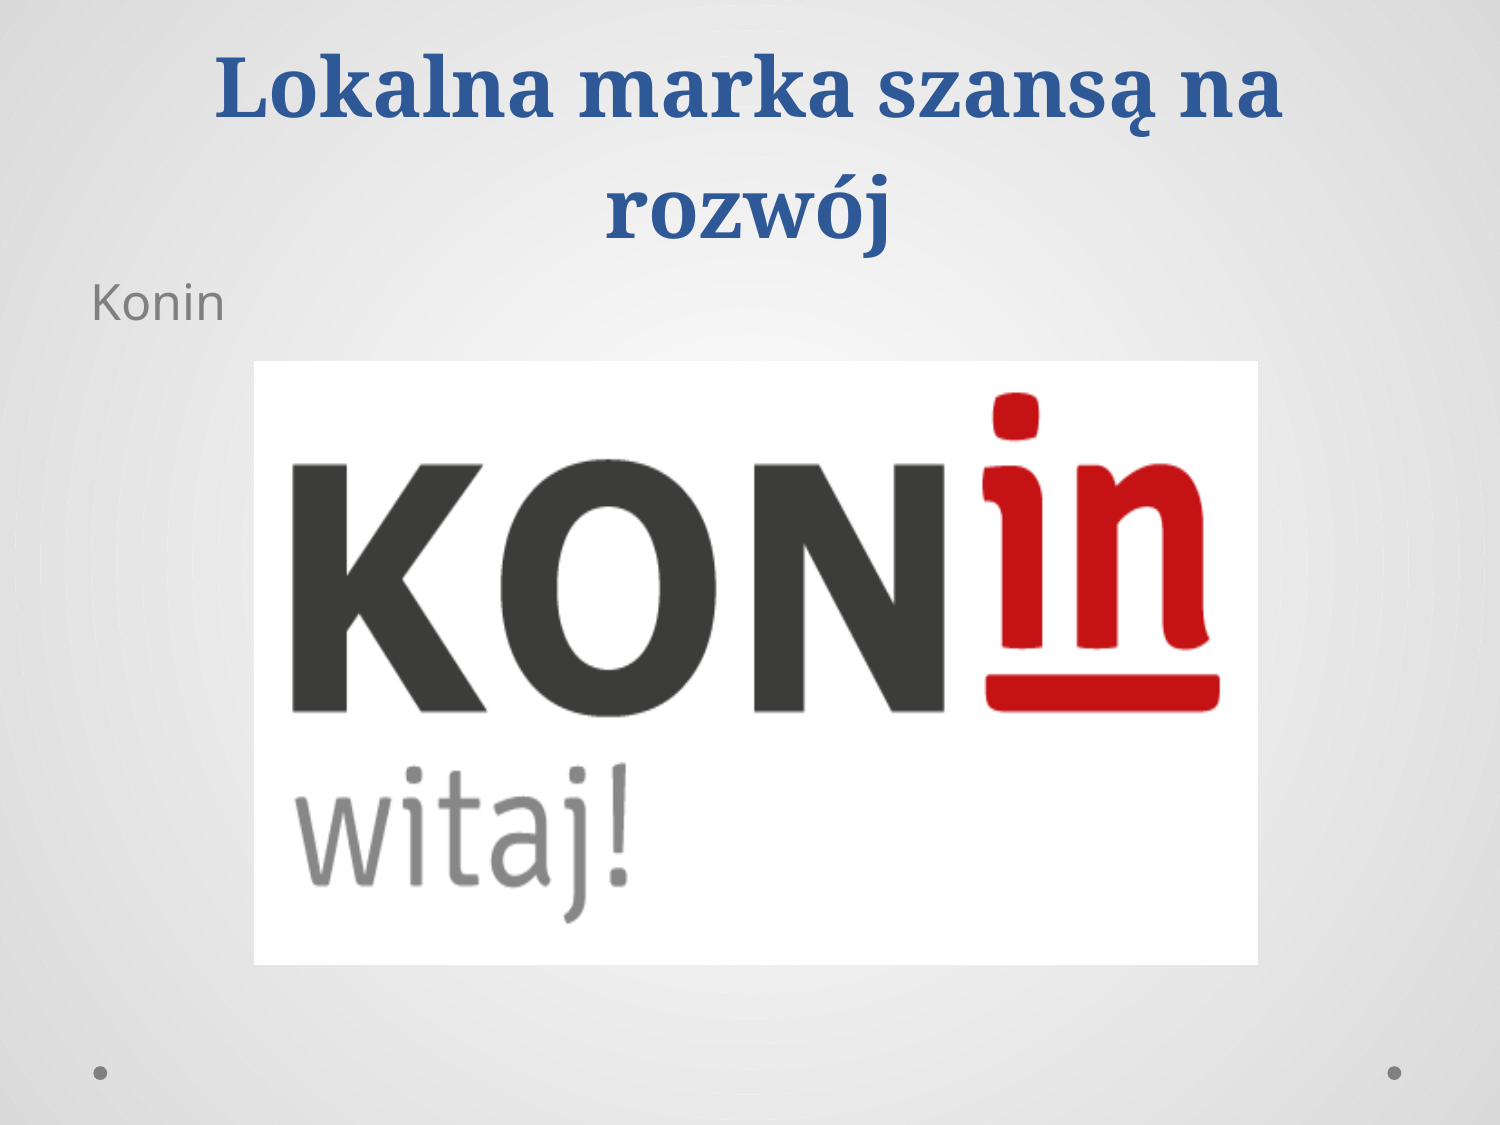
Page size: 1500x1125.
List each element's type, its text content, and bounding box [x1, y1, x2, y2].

list Konin [75, 262, 1425, 1005]
title Lokalna marka szansą na rozwój [75, 0, 1425, 262]
picture [253, 361, 1259, 965]
